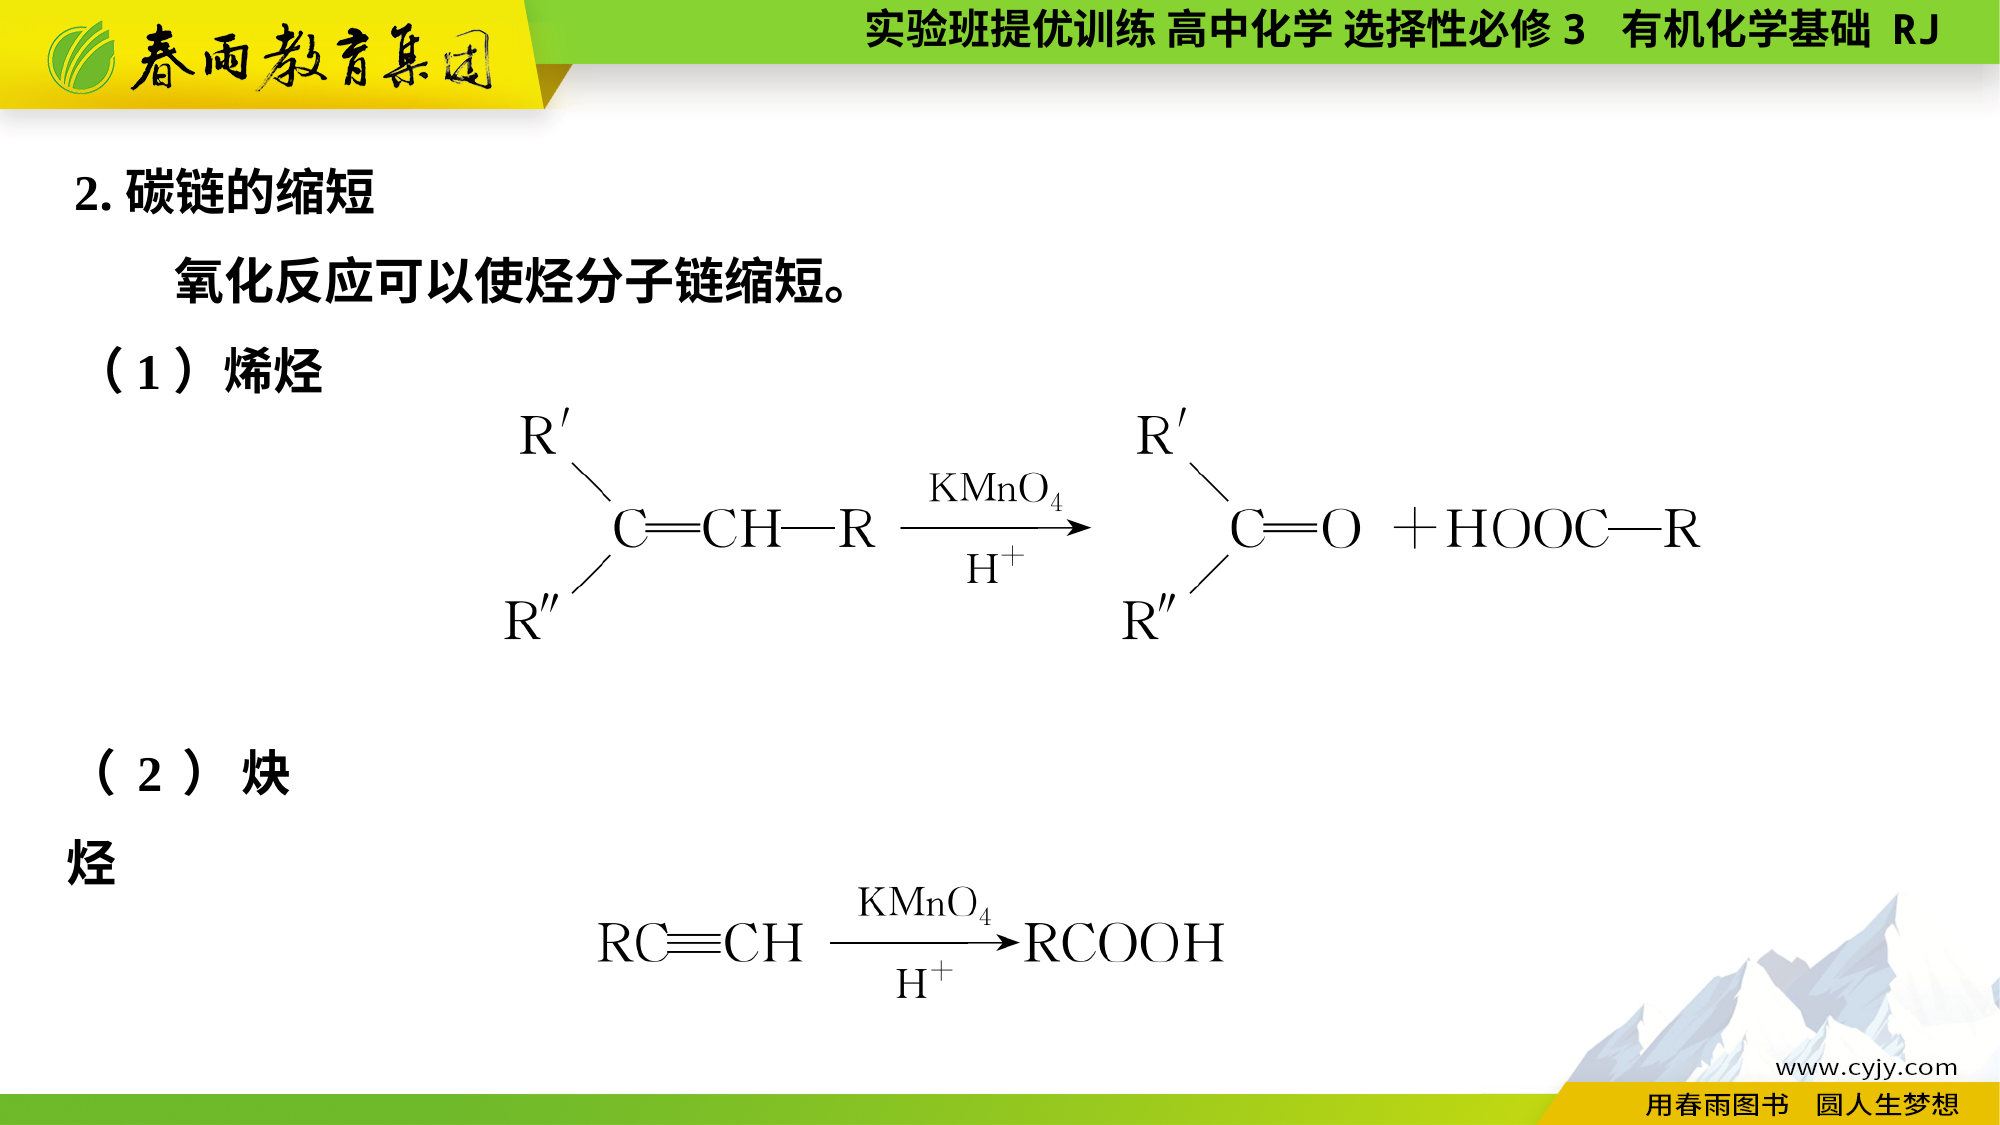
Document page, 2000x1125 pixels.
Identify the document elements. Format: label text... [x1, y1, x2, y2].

text_box （2）炔烃 [51, 704, 307, 810]
picture [0, 0, 2000, 1125]
list 2.碳链的缩短 氧化反应可以使烃分子链缩短。 （1）烯烃 [59, 122, 1944, 399]
